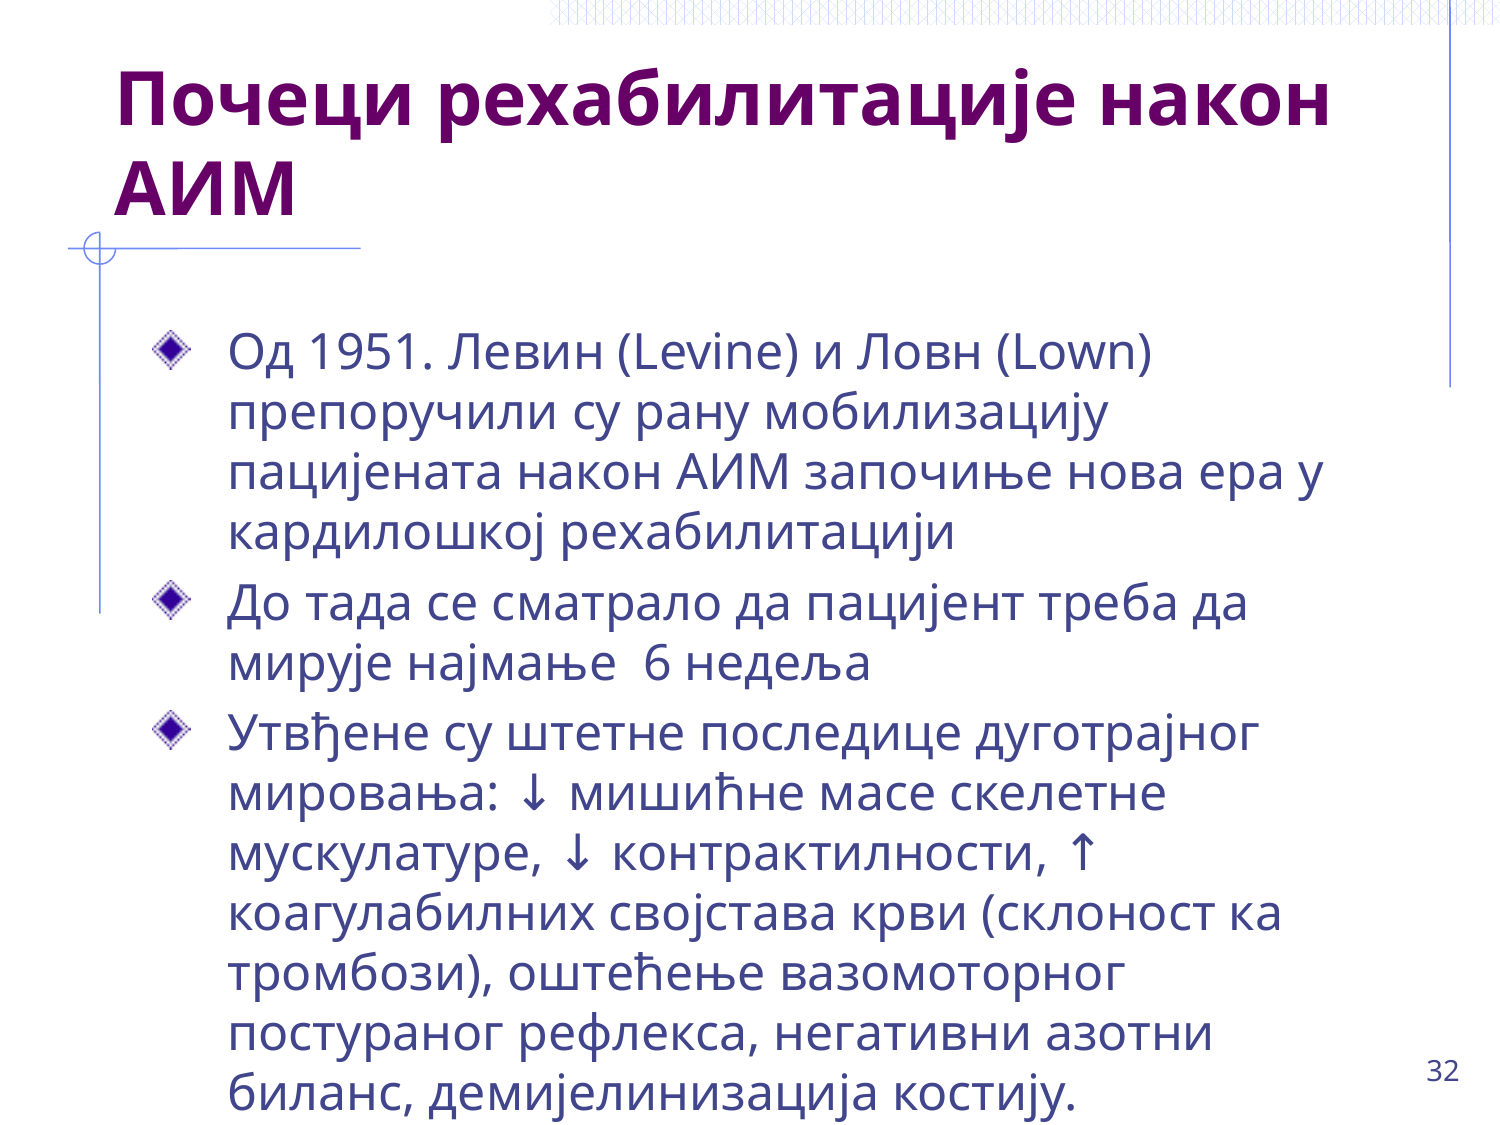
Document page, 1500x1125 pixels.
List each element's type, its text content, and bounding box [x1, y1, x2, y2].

slide_number 32 [1162, 1025, 1475, 1100]
title Почеци рехабилитације након АИМ [99, 49, 1376, 238]
picture [152, 710, 191, 750]
list Од 1951. Левин (Levine) и Ловн (Lown) препоручили су рану мобилизацију пацијената након АИМ започиње нова ера у кардилошкој рехабилитацији До тада се сматрало да пацијент треба да мирује најмање 6 недеља Утвђене су штетне последице дуготрајног мировања: ↓ мишићне масе скелетне мускулатуре, ↓ контрактилности, ↑ коагулабилних својстава крви (склоност ка тромбози), оштећење вазомоторног постураног рефлекса, негативни азотни биланс, демијелинизација костију. [137, 312, 1413, 988]
picture [152, 330, 191, 370]
picture [152, 580, 191, 620]
